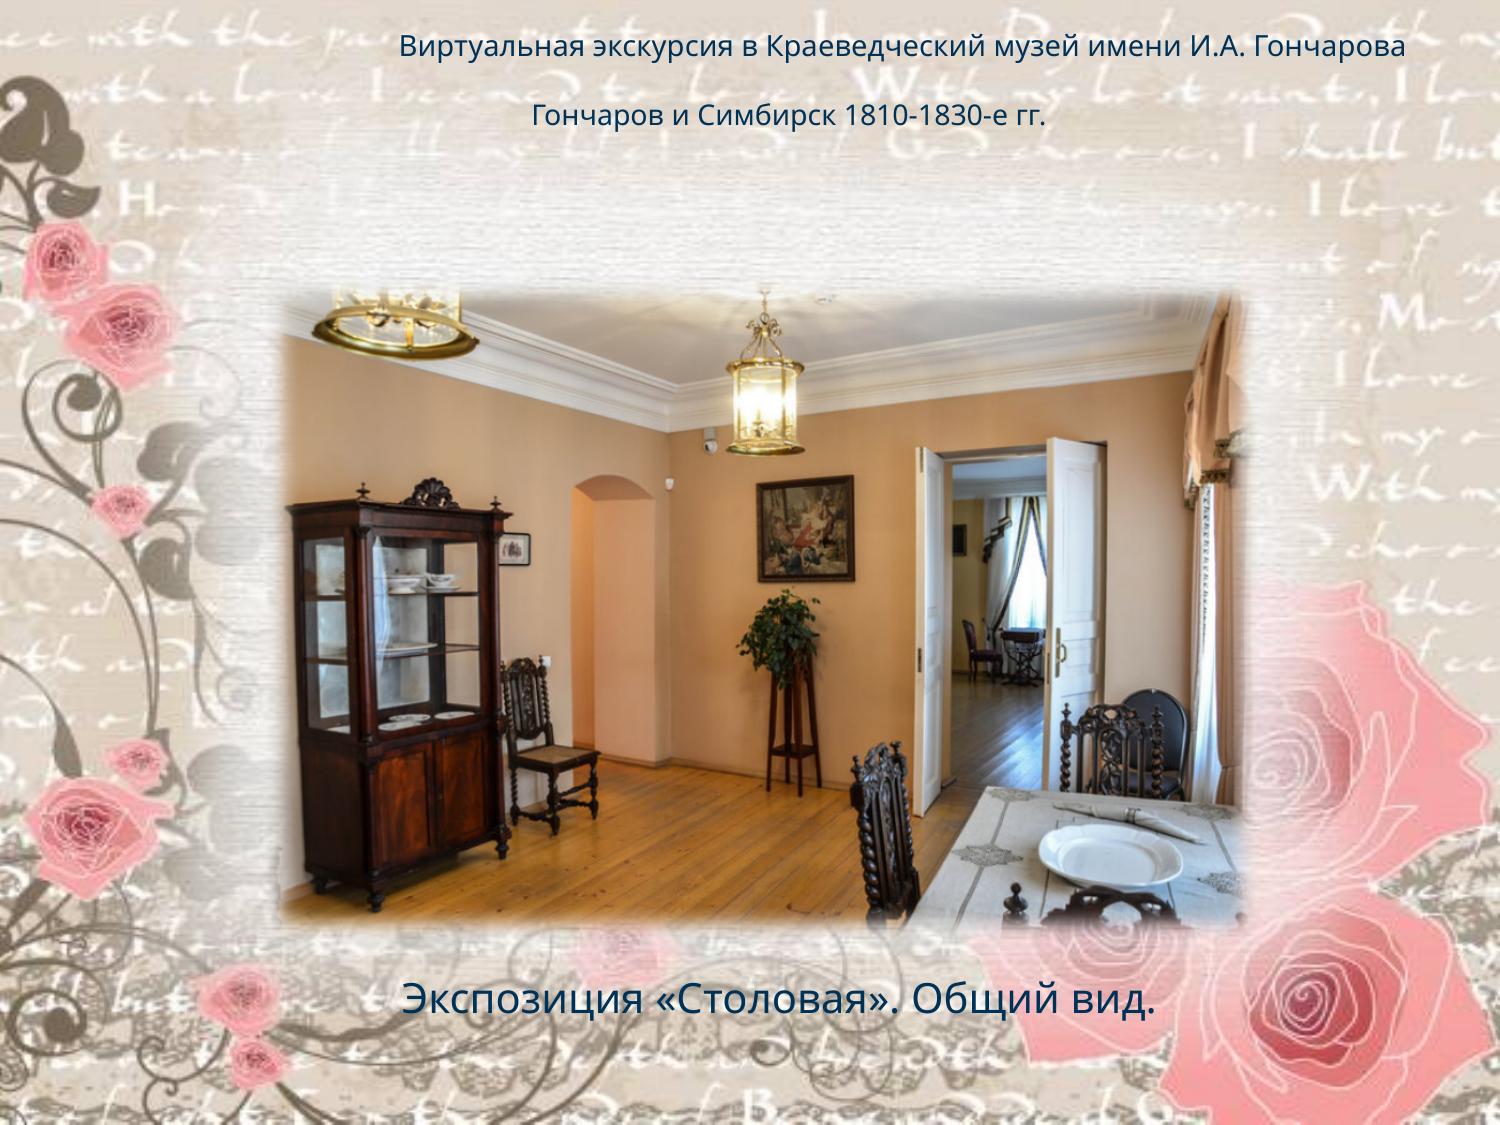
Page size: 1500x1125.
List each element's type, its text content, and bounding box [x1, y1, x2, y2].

text_box Экспозиция «Столовая». Общий вид. [289, 964, 1270, 1029]
text_box Виртуальная экскурсия в Краеведческий музей имени И.А. Гончарова [383, 19, 1477, 70]
picture [0, 0, 1500, 1125]
title Гончаров и Симбирск 1810-1830-е гг. [123, 54, 1463, 185]
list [265, 278, 1259, 941]
